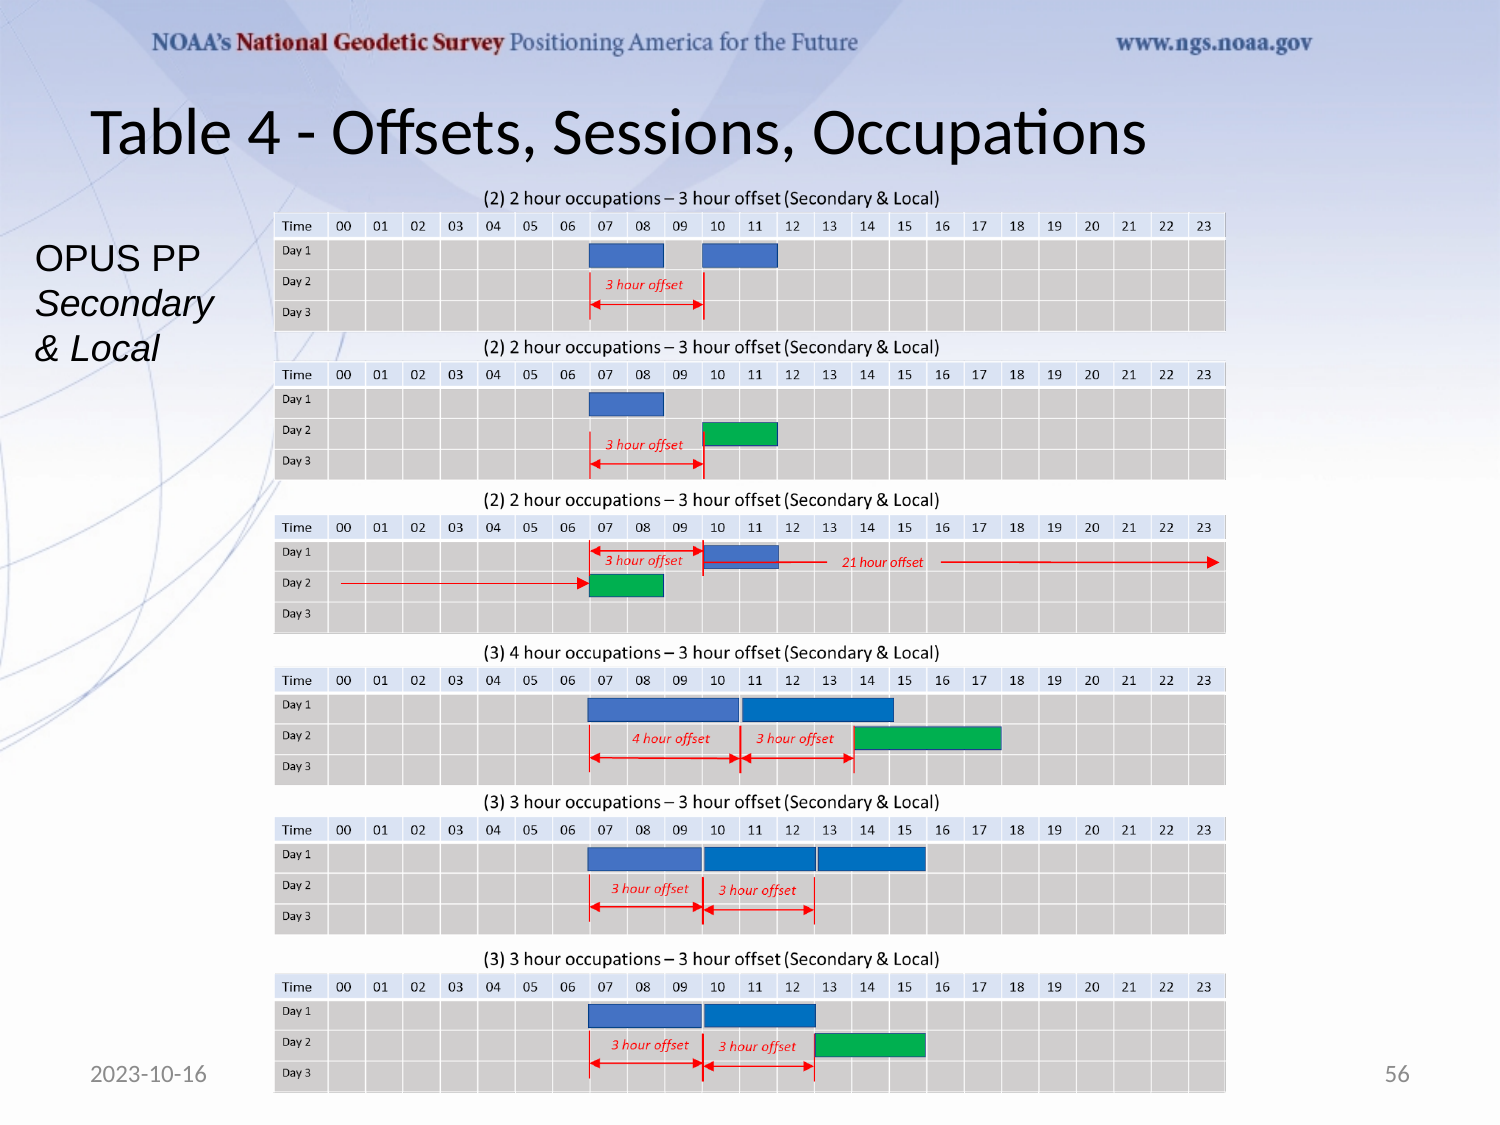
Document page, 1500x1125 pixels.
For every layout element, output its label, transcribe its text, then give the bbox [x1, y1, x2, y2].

title Table 4 - Offsets, Sessions, Occupations [74, 74, 1426, 181]
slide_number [75, 1042, 425, 1103]
slide_number 56 [1074, 1042, 1425, 1103]
text_box OPUS PP Secondary & Local [20, 226, 240, 377]
picture [0, 0, 1500, 1125]
